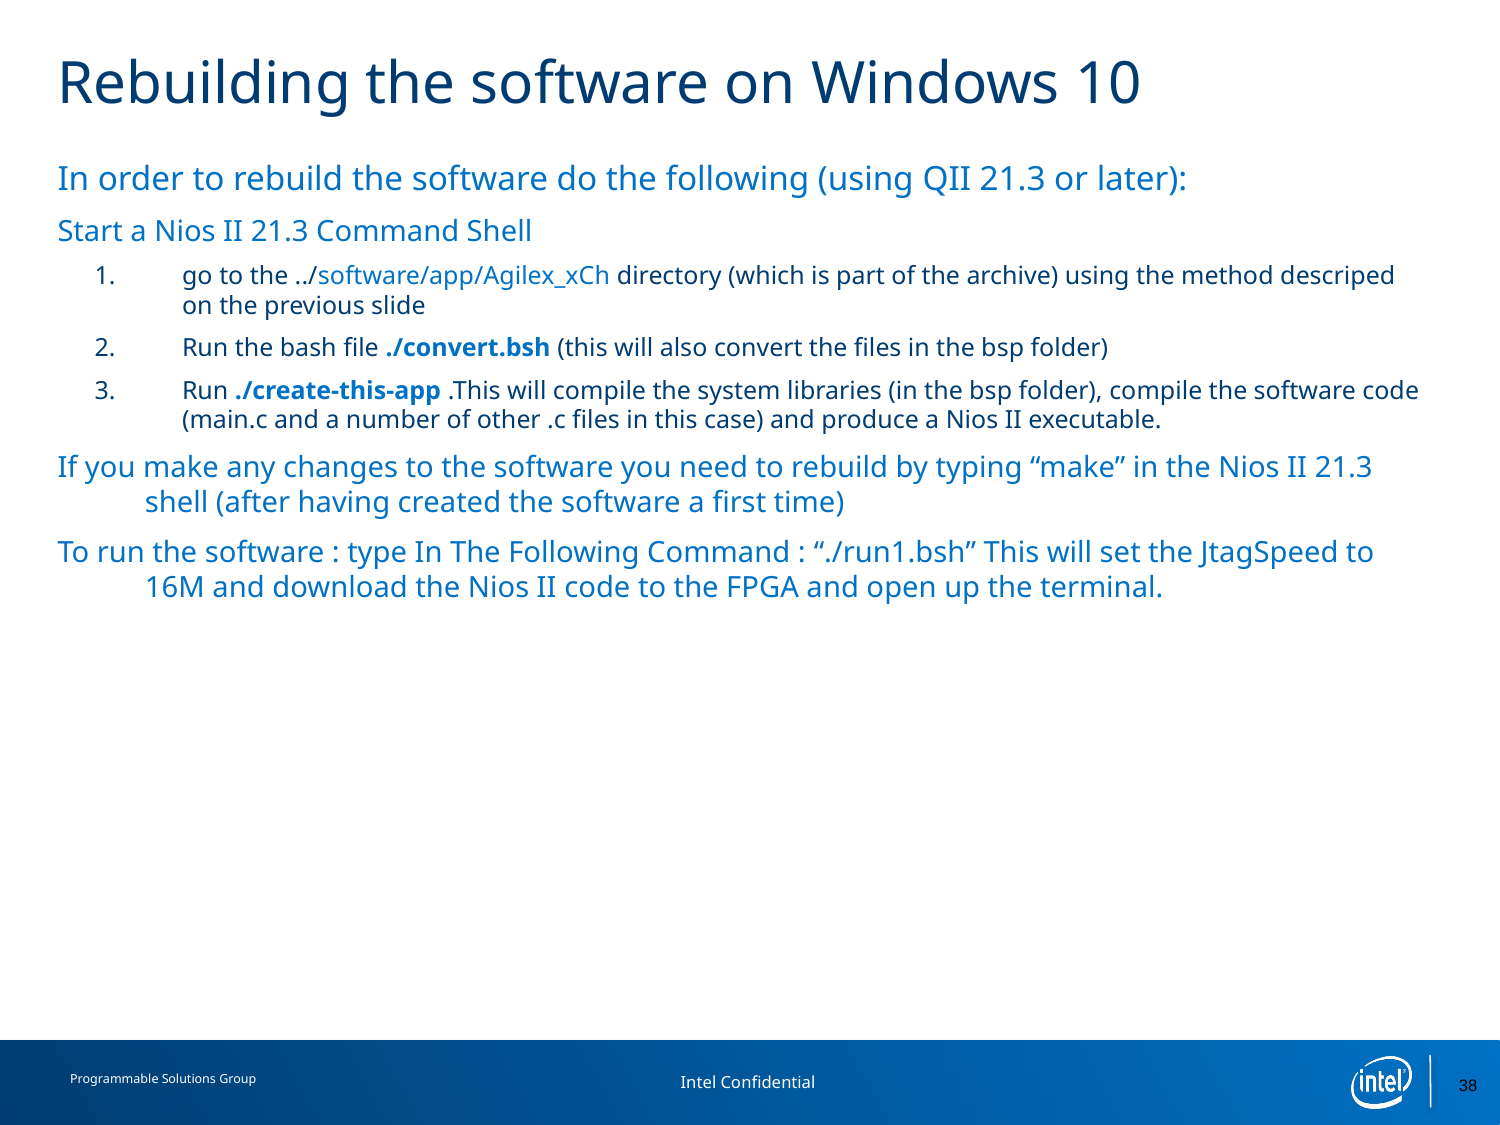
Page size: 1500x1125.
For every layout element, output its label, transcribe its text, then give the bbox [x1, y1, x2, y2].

list In order to rebuild the software do the following (using QII 21.3 or later): Start a Nios II 21.3 Command Shell go to the ../software/app/Agilex_xCh directory (which is part of the archive) using the method descriped on the previous slide Run the bash file ./convert.bsh (this will also convert the files in the bsp folder) Run ./create-this-app .This will compile the system libraries (in the bsp folder), compile the software code (main.c and a number of other .c files in this case) and produce a Nios II executable. If you make any changes to the software you need to rebuild by typing “make” in the Nios II 21.3 shell (after having created the software a first time) To run the software : type In The Following Command : “./run1.bsh” This will set the JtagSpeed to 16M and download the Nios II code to the FPGA and open up the terminal. [57, 157, 1425, 995]
slide_number 38 [1127, 1055, 1478, 1116]
title Rebuilding the software on Windows 10 [57, 44, 1425, 157]
